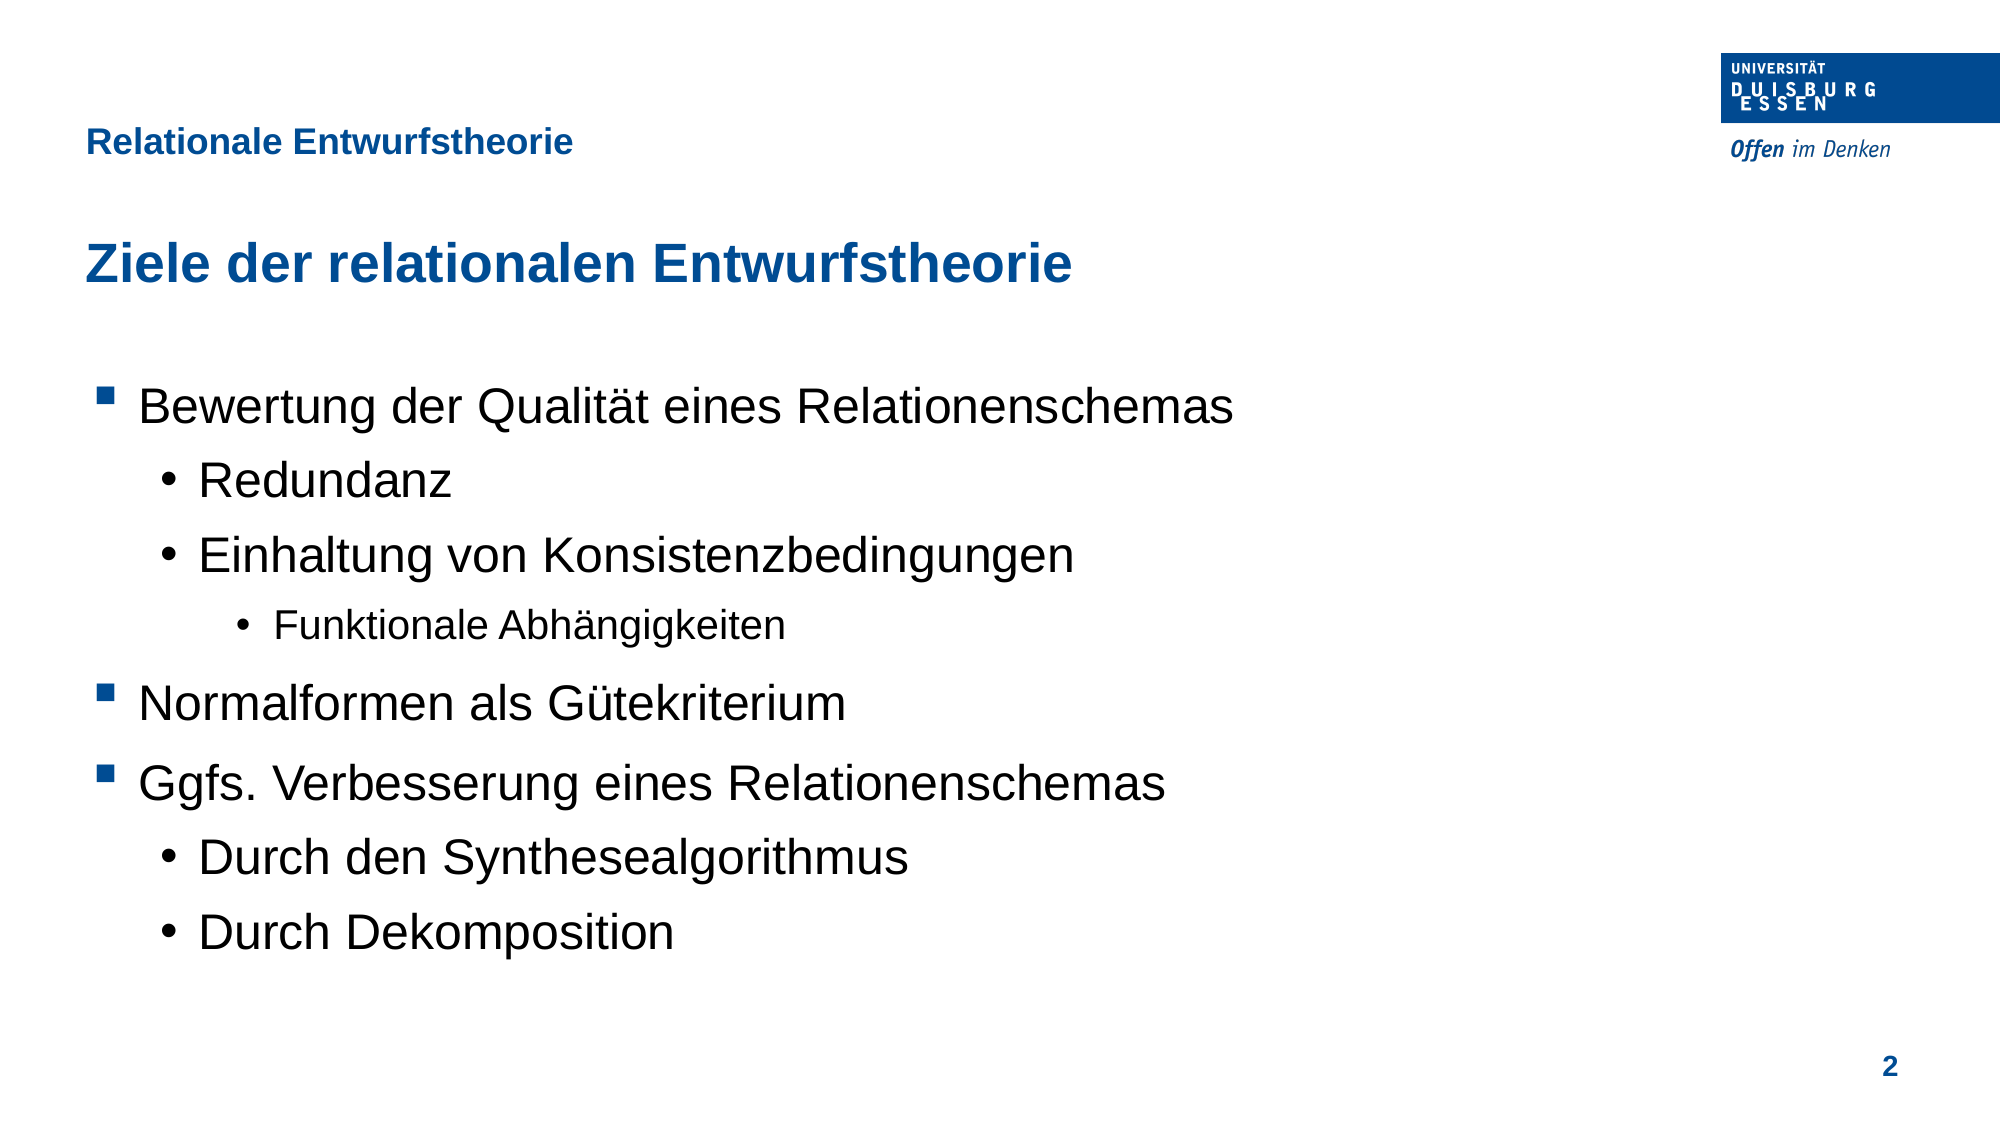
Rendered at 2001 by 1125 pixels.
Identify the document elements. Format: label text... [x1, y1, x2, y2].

list Bewertung der Qualität eines Relationenschemas Redundanz Einhaltung von Konsistenzbedingungen Funktionale Abhängigkeiten Normalformen als Gütekriterium Ggfs. Verbesserung eines Relationenschemas Durch den Synthesealgorithmus Durch Dekomposition [85, 366, 1694, 1040]
list Ziele der relationalen Entwurfstheorie [85, 227, 1694, 303]
list Relationale Entwurfstheorie [85, 122, 1694, 163]
picture [1721, 53, 2000, 162]
slide_number 2 [1677, 1039, 1914, 1081]
